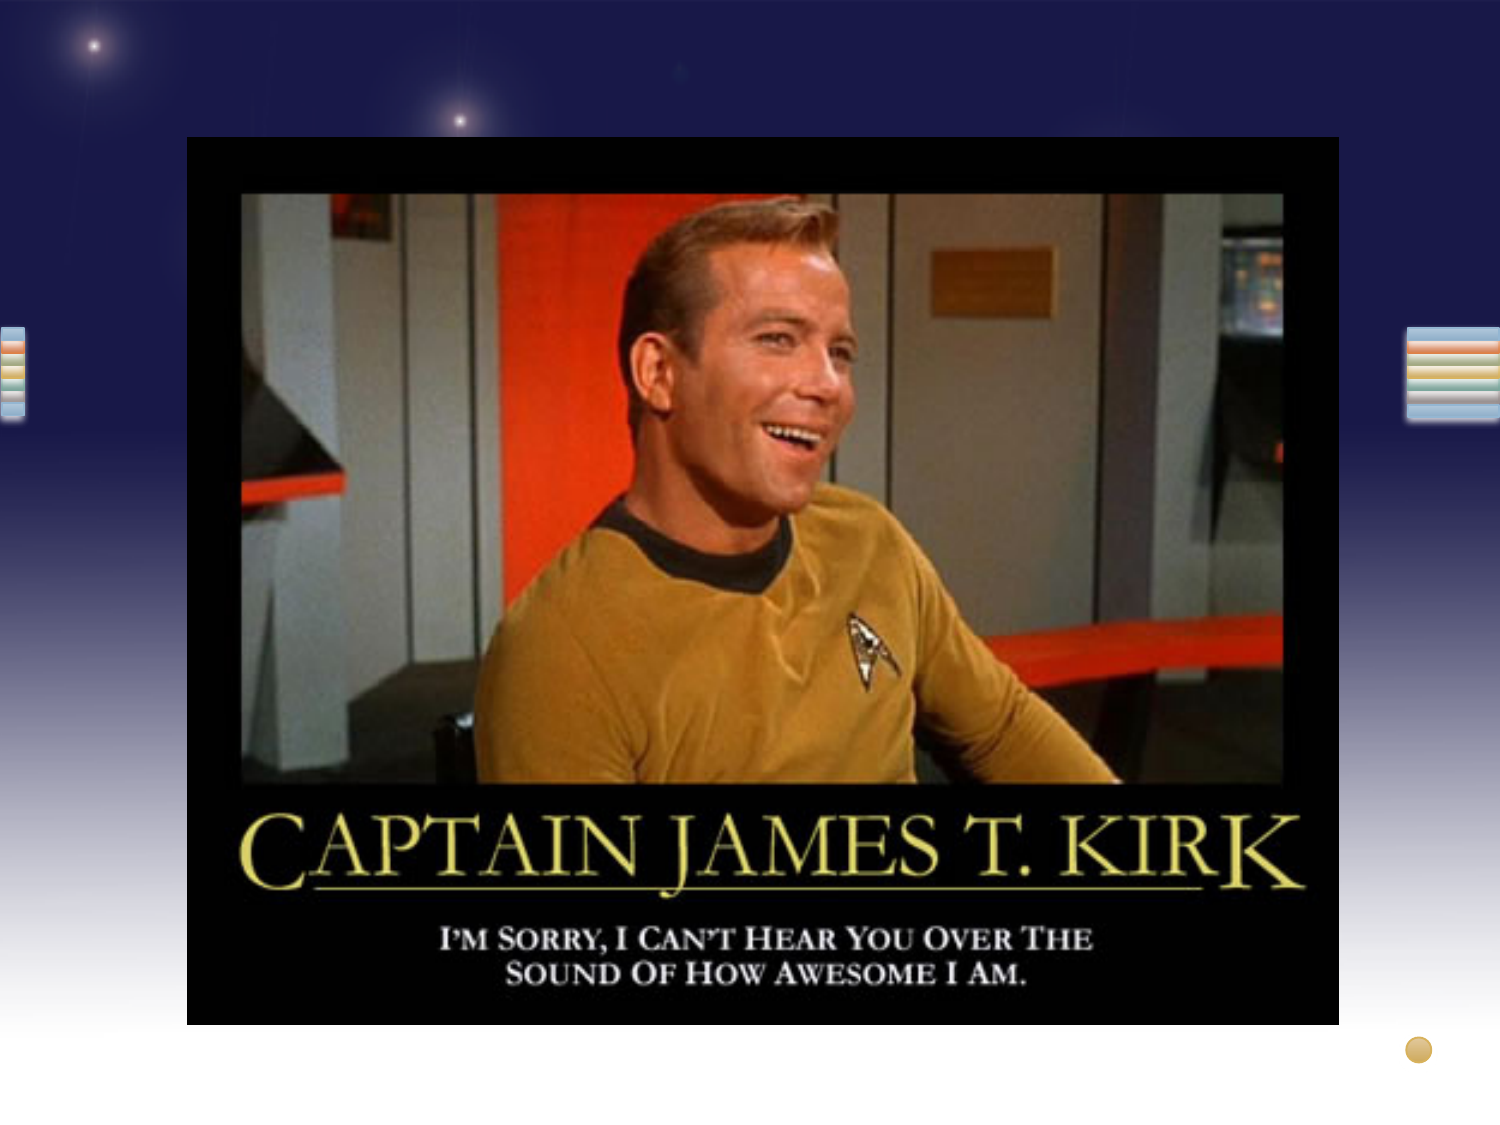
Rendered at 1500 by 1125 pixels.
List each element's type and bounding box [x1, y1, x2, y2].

picture [0, 0, 1500, 1125]
text_box [74, 462, 1438, 1050]
